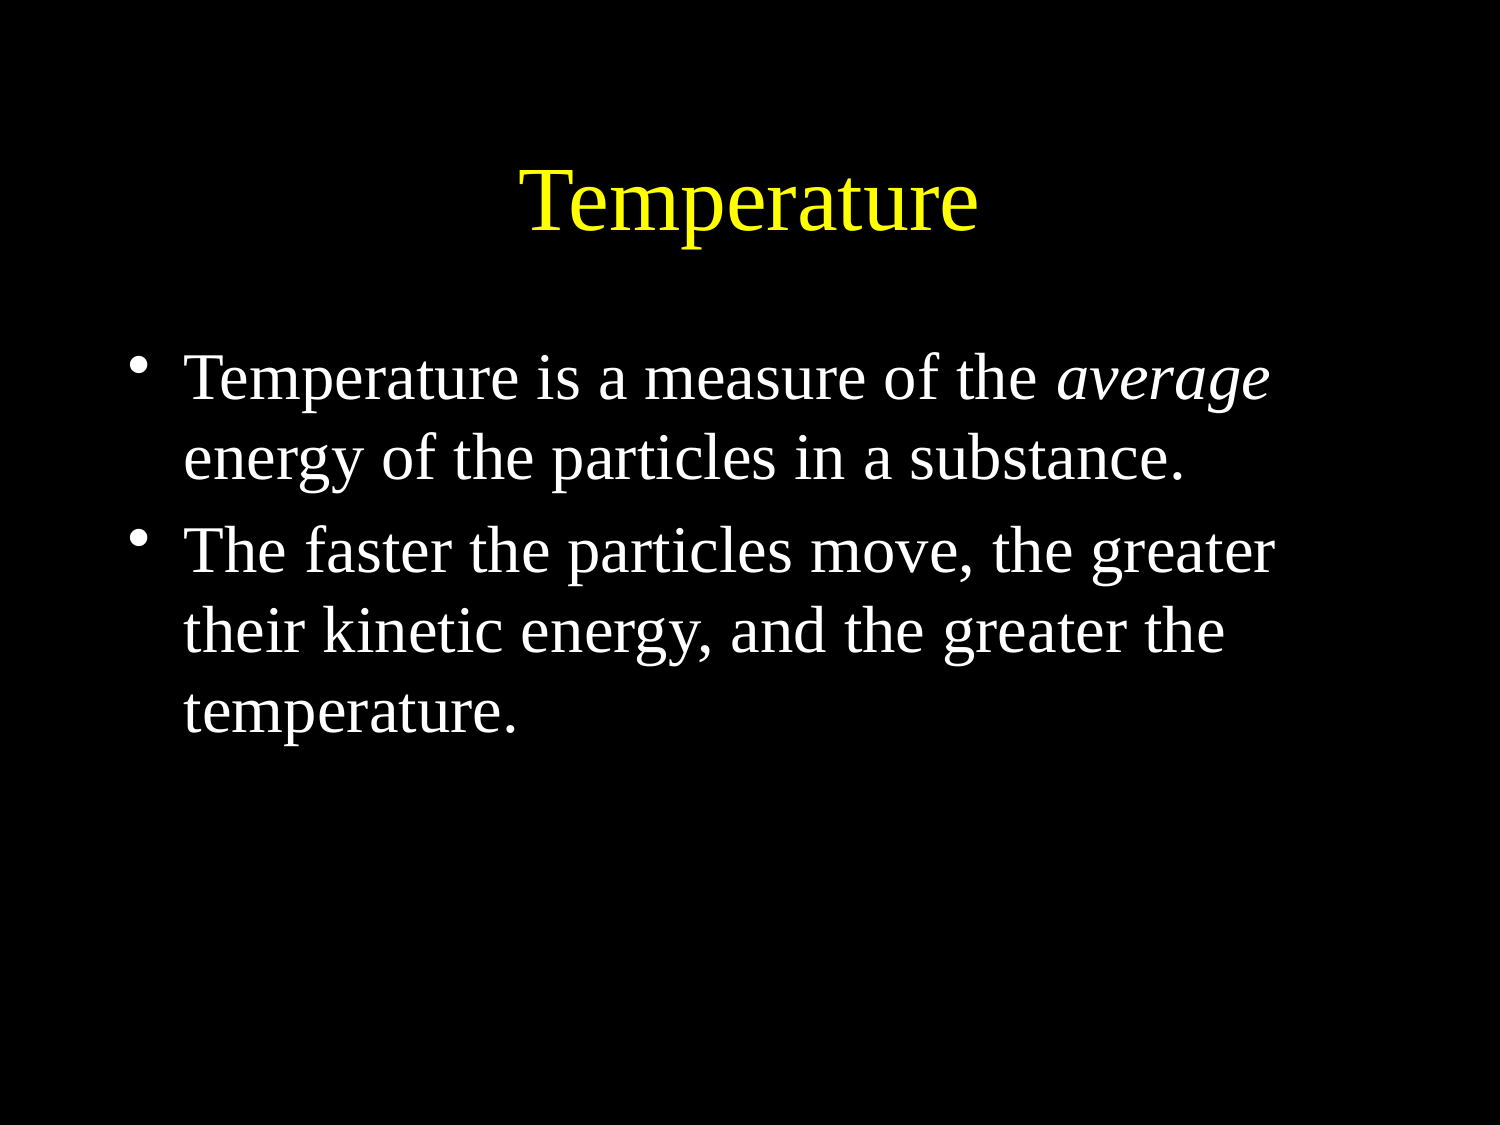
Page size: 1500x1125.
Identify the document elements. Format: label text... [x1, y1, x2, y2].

title Temperature [112, 99, 1388, 288]
list Temperature is a measure of the average energy of the particles in a substance. The faster the particles move, the greater their kinetic energy, and the greater the temperature. [112, 324, 1388, 1000]
